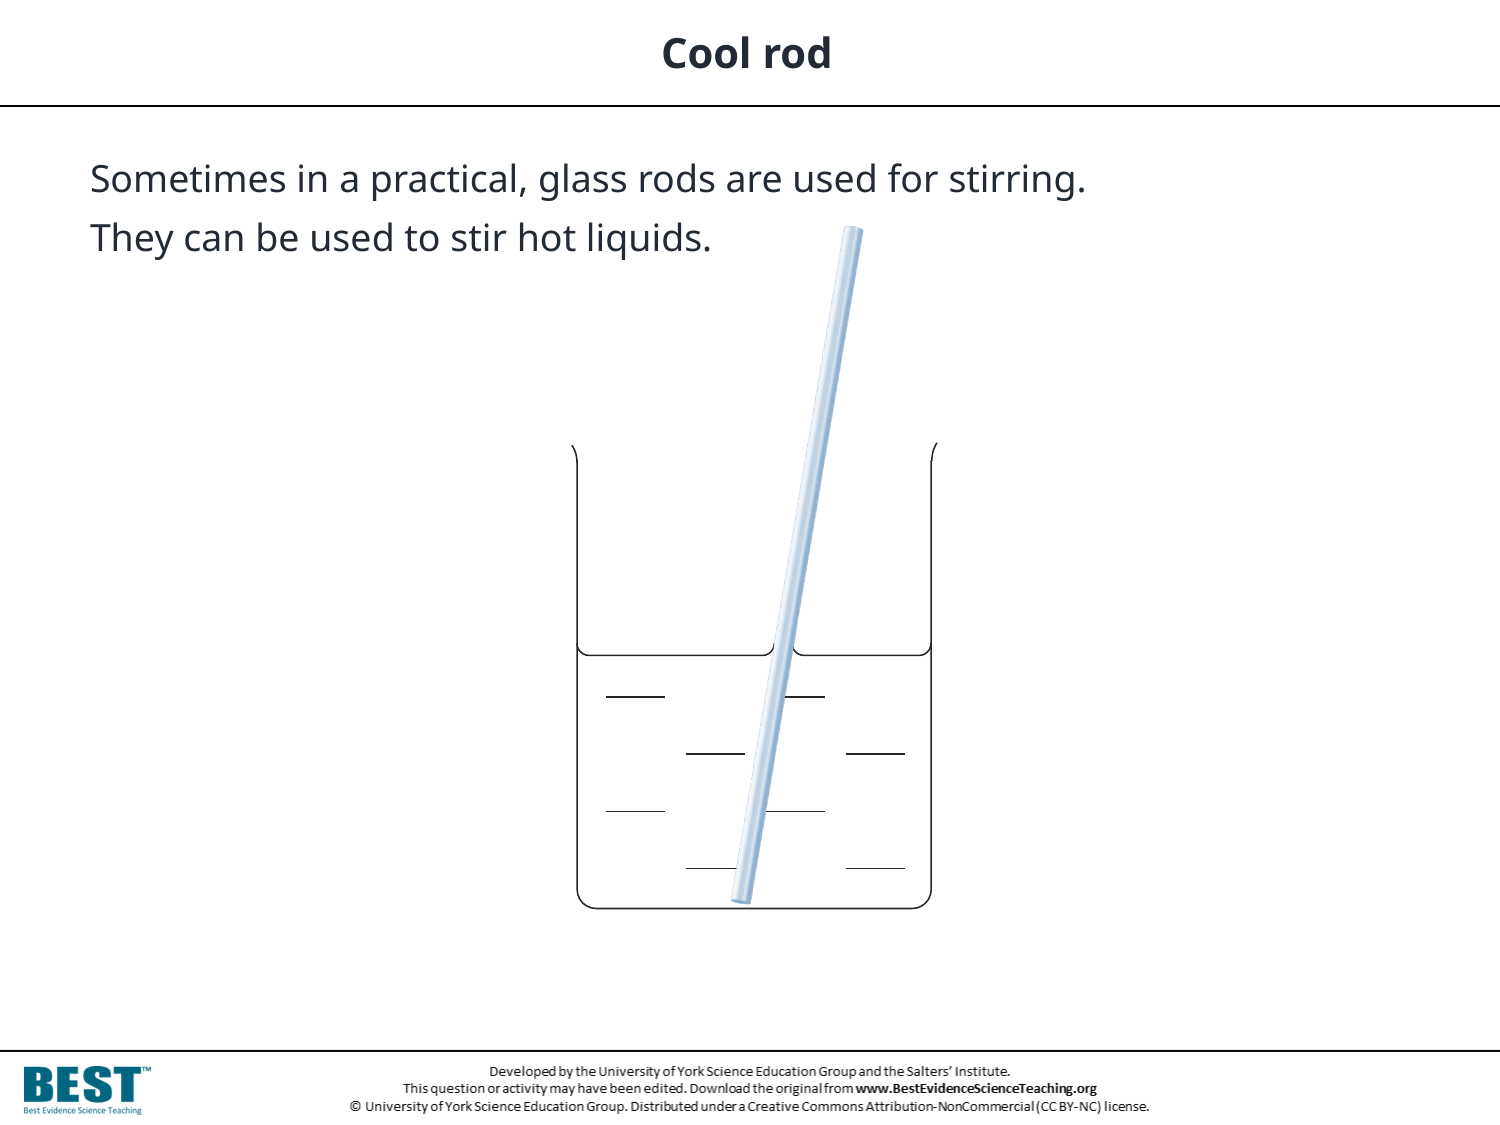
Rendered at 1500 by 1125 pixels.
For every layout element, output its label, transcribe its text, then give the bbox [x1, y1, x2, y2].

picture [0, 105, 1500, 1125]
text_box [547, 211, 962, 910]
text_box Cool rod [23, 4, 1471, 99]
